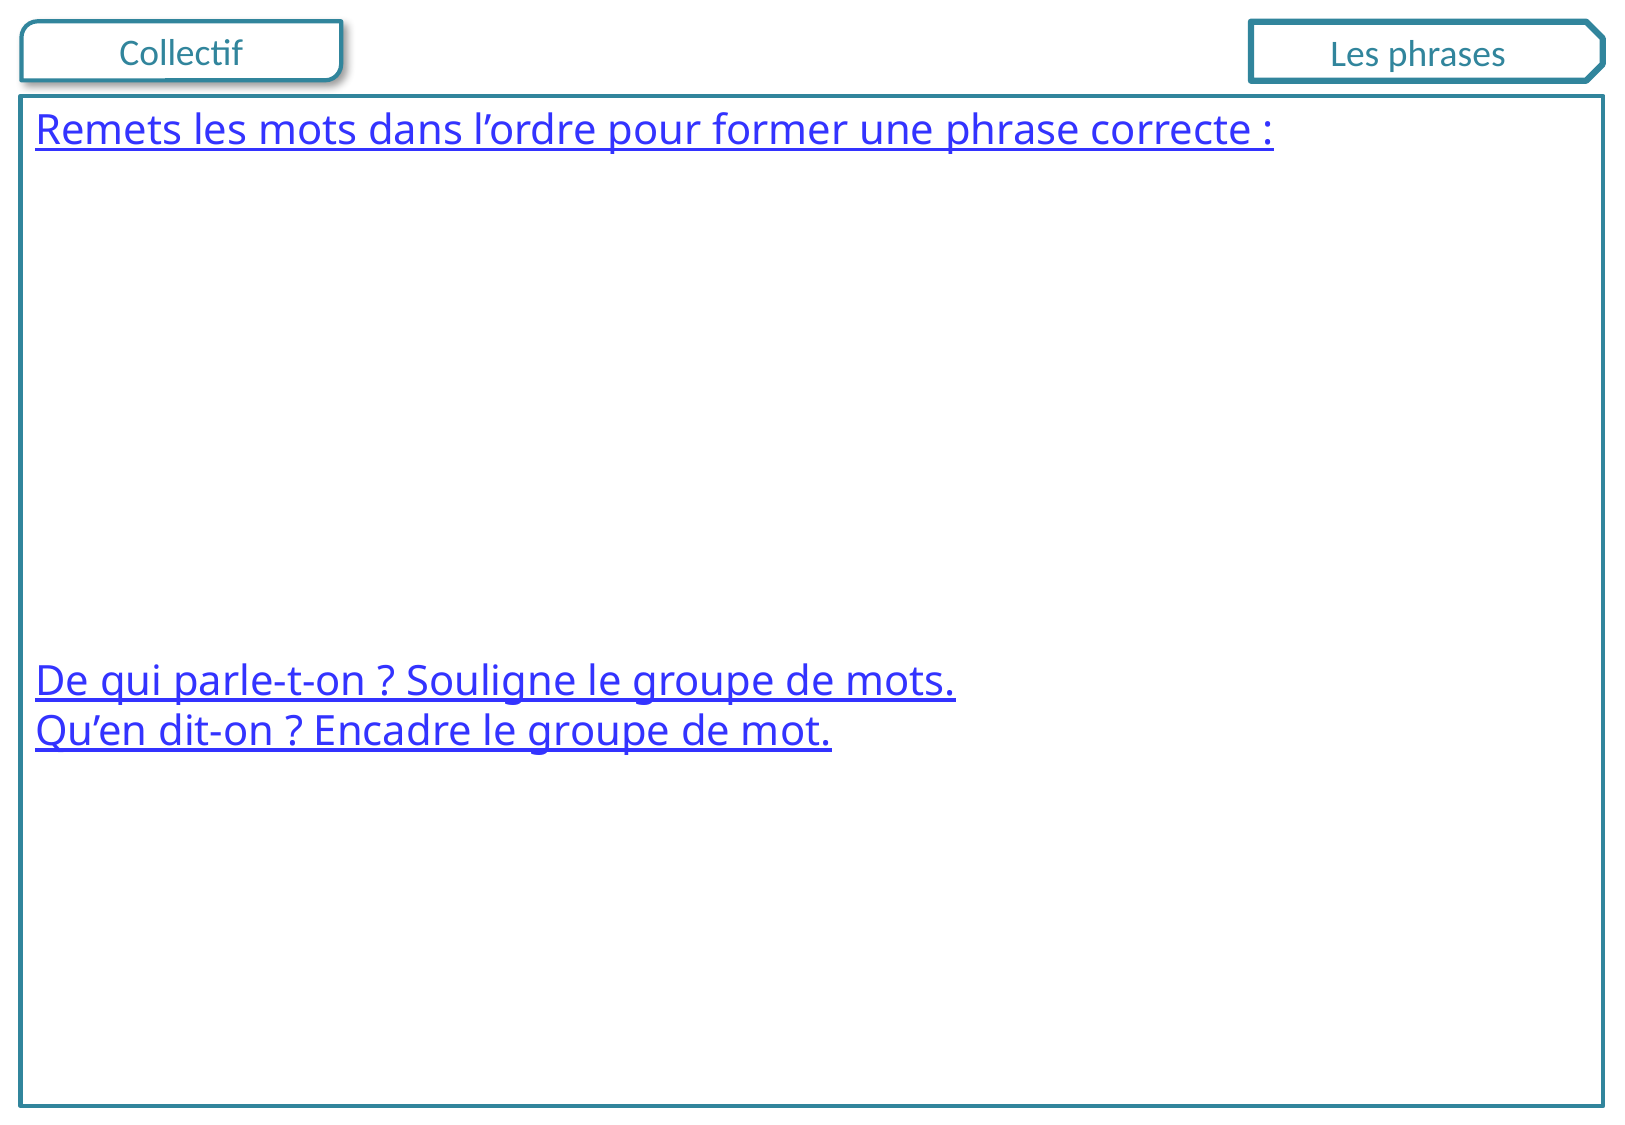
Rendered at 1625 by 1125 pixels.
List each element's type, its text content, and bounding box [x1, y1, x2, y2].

list Remets les mots dans l’ordre pour former une phrase correcte : De qui parle-t-on ? Souligne le groupe de mots. Qu’en dit-on ? Encadre le groupe de mot. [18, 94, 1605, 1108]
list Les phrases [1251, 21, 1585, 81]
